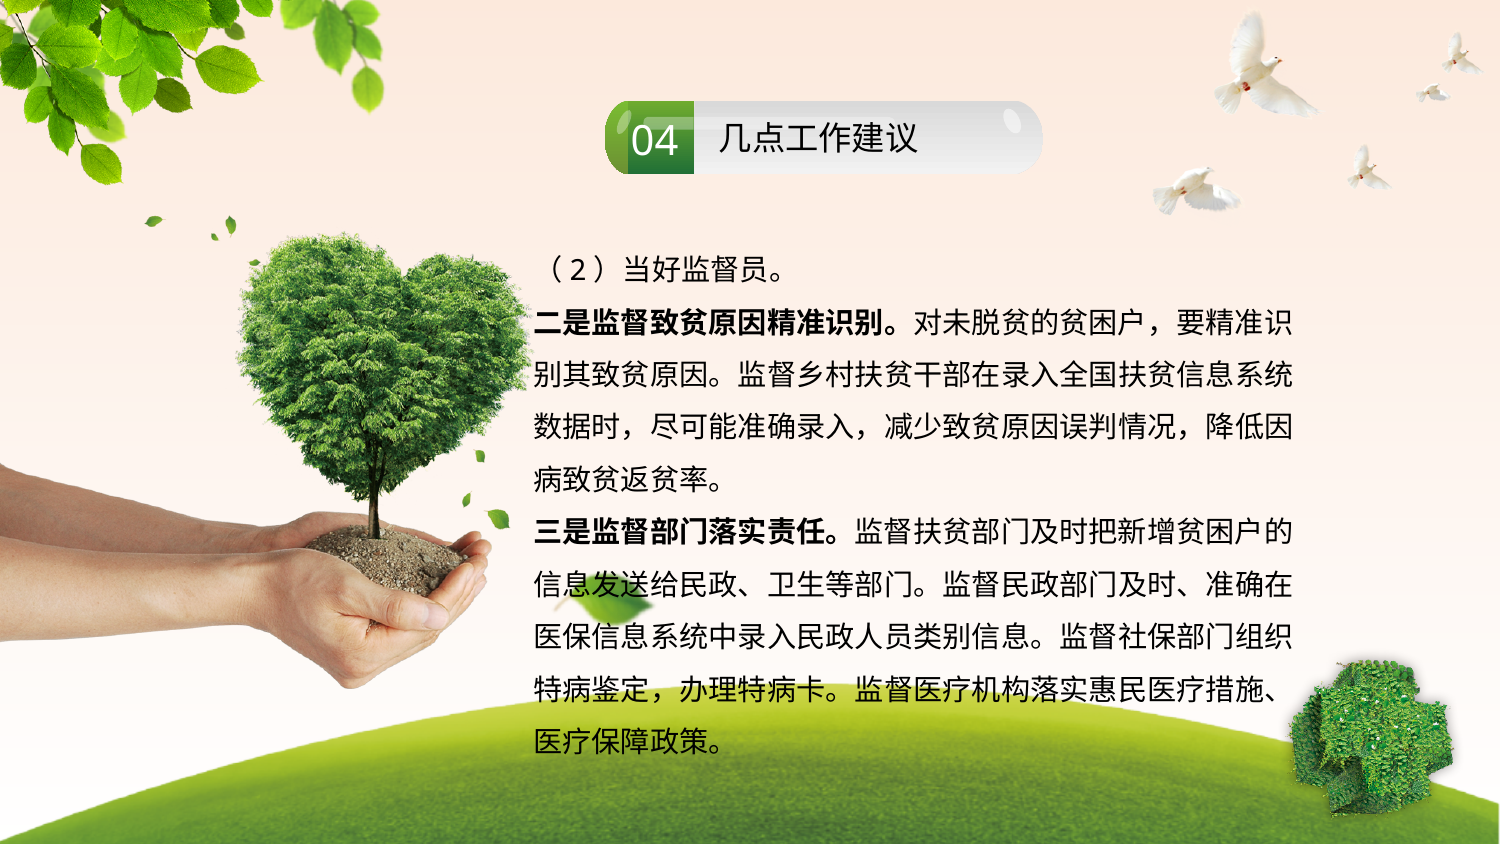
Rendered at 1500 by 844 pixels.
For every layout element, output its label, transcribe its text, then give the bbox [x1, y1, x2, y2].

picture [1128, 0, 1500, 284]
text_box （2）当好监督员。 二是监督致贫原因精准识别。对未脱贫的贫困户，要精准识别其致贫原因。监督乡村扶贫干部在录入全国扶贫信息系统数据时，尽可能准确录入，减少致贫原因误判情况，降低因病致贫返贫率。 三是监督部门落实责任。监督扶贫部门及时把新增贫困户的信息发送给民政、卫生等部门。监督民政部门及时、准确在医保信息系统中录入民政人员类别信息。监督社保部门组织特病鉴定，办理特病卡。监督医疗机构落实惠民医疗措施、医疗保障政策。 [518, 226, 1330, 766]
picture [0, 0, 1500, 844]
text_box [604, 100, 1044, 175]
